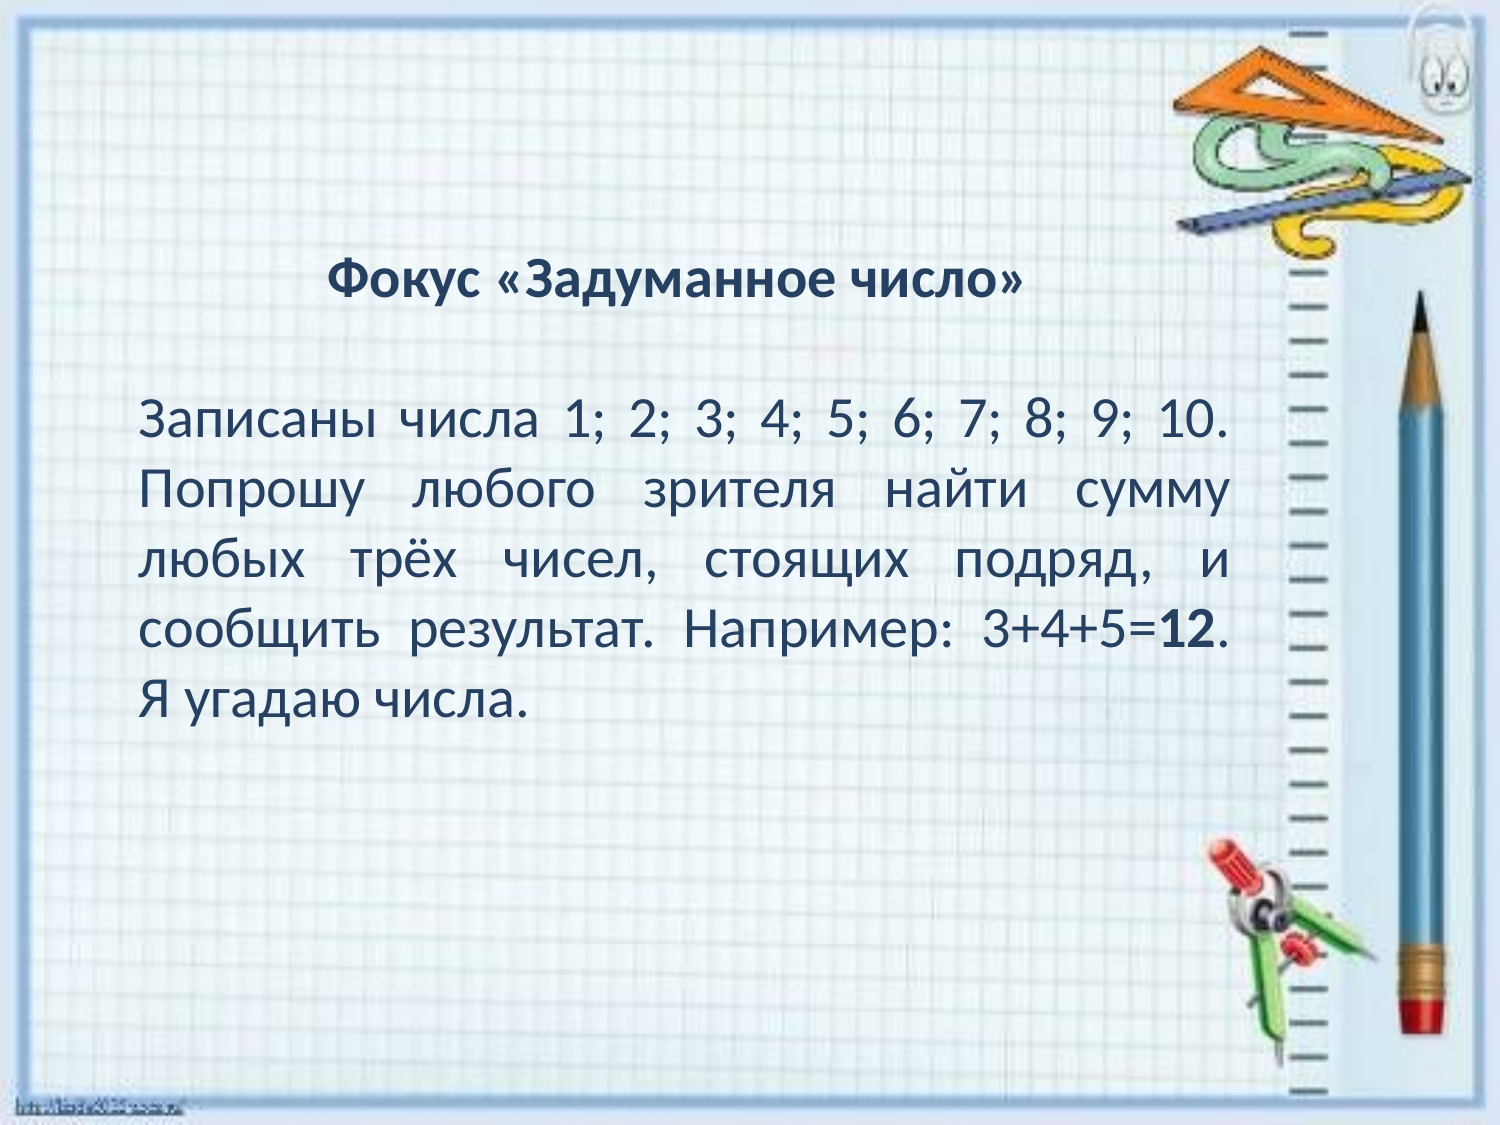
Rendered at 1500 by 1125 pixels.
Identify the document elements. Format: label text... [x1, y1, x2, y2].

text_box Фокус «Задуманное число» Записаны числа 1; 2; 3; 4; 5; 6; 7; 8; 9; 10. Попрошу любого зрителя найти сумму любых трёх чисел, стоящих подряд, и сообщить результат. Например: 3+4+5=12. Я угадаю числа. [123, 231, 1247, 737]
picture [0, 0, 1500, 1125]
